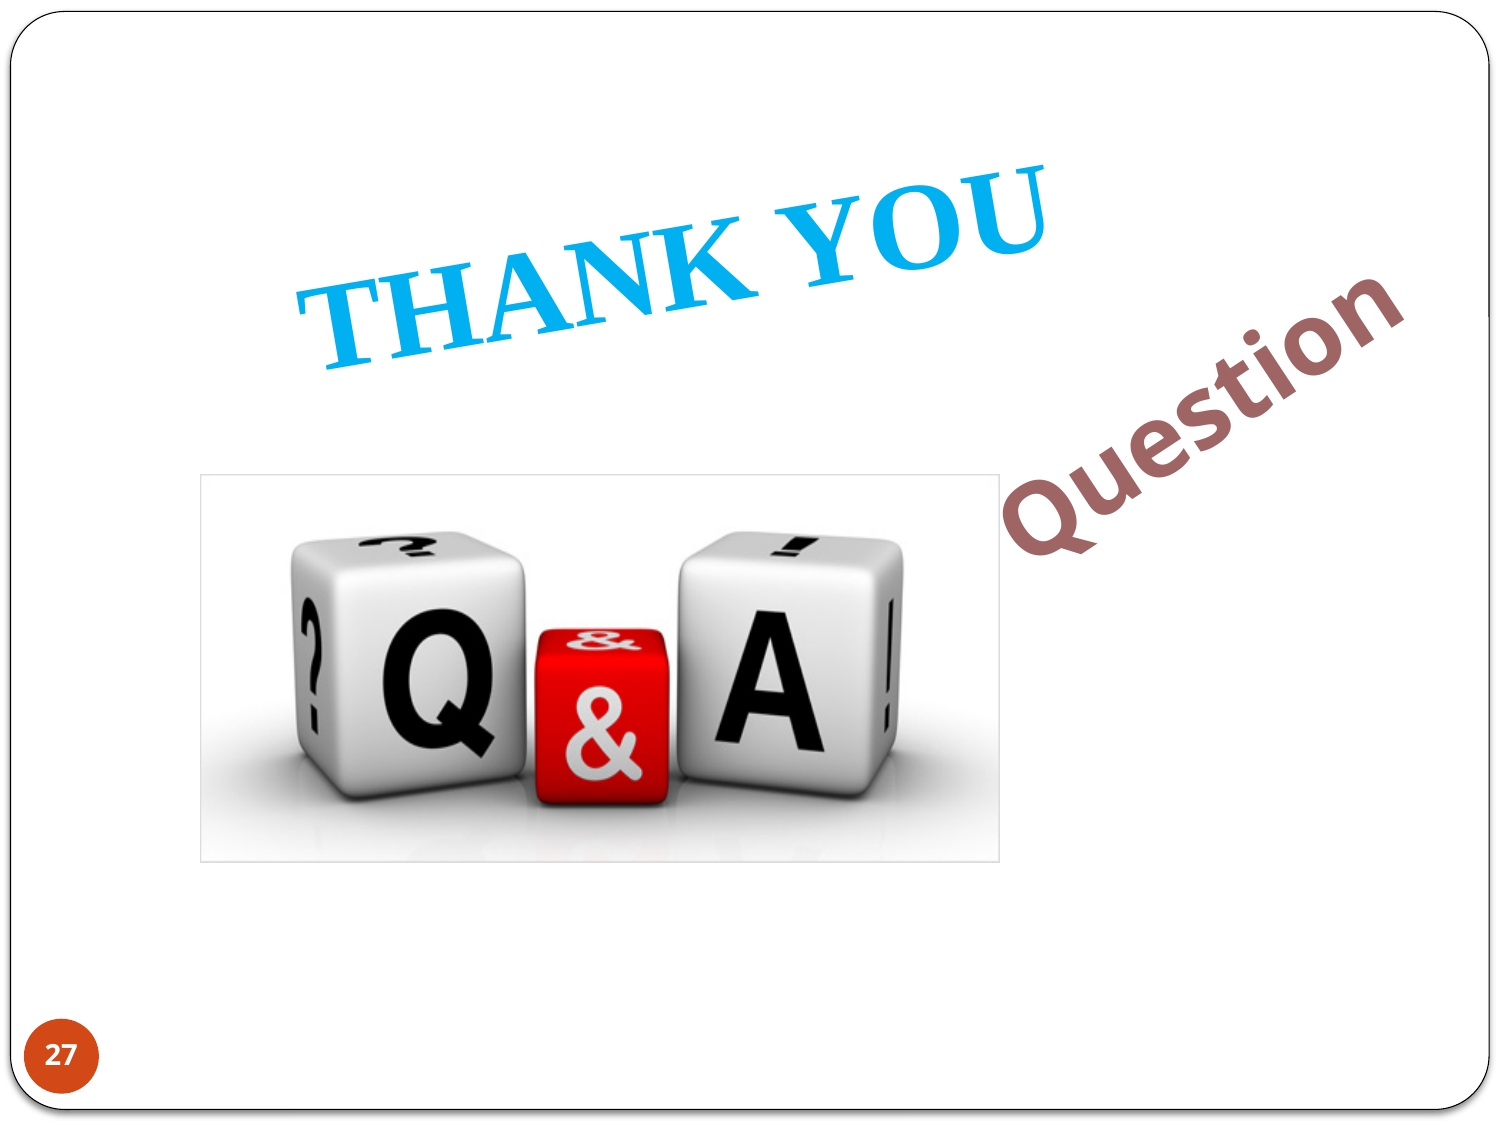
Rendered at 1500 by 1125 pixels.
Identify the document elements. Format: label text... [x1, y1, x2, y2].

list Question [975, 174, 1500, 617]
slide_number 27 [23, 1018, 99, 1094]
title THANK YOU [150, 75, 1201, 436]
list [199, 474, 1001, 863]
